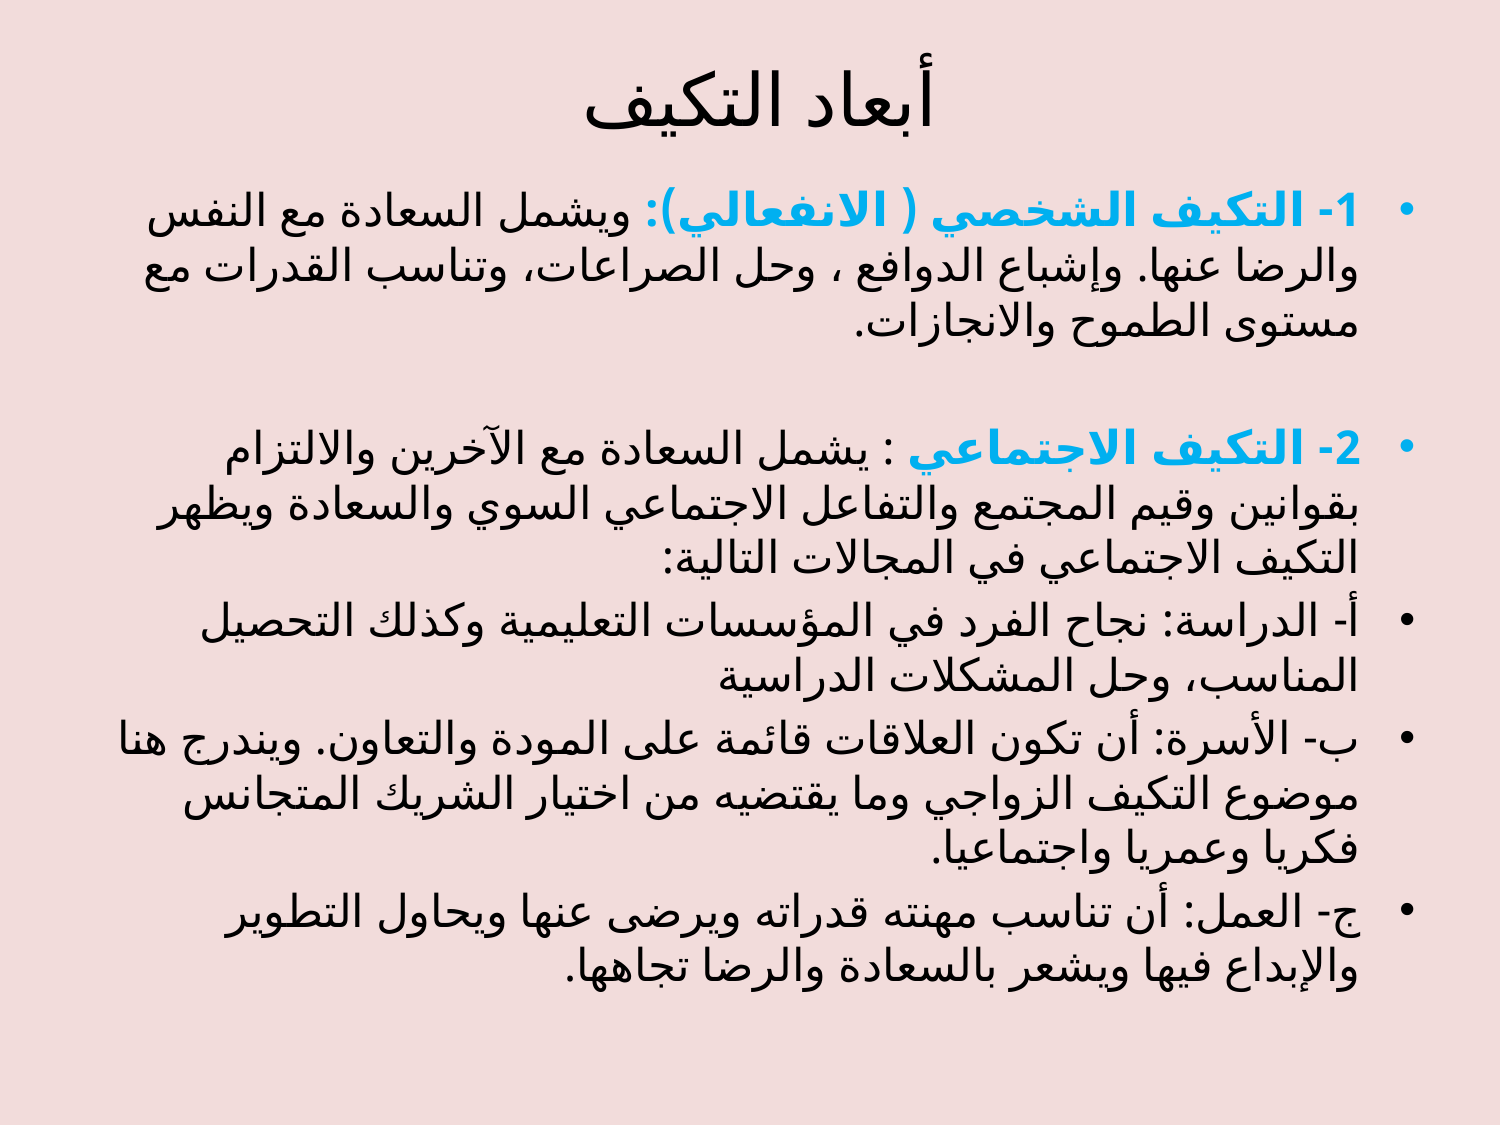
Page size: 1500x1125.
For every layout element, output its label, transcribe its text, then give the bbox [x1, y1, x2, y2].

title أبعاد التكيف [75, 45, 1425, 149]
list 1- التكيف الشخصي ( الانفعالي): ويشمل السعادة مع النفس والرضا عنها. وإشباع الدوافع ، وحل الصراعات، وتناسب القدرات مع مستوى الطموح والانجازات. 2- التكيف الاجتماعي : يشمل السعادة مع الآخرين والالتزام بقوانين وقيم المجتمع والتفاعل الاجتماعي السوي والسعادة ويظهر التكيف الاجتماعي في المجالات التالية: أ- الدراسة: نجاح الفرد في المؤسسات التعليمية وكذلك التحصيل المناسب، وحل المشكلات الدراسية ب- الأسرة: أن تكون العلاقات قائمة على المودة والتعاون. ويندرج هنا موضوع التكيف الزواجي وما يقتضيه من اختيار الشريك المتجانس فكريا وعمريا واجتماعيا. ج- العمل: أن تناسب مهنته قدراته ويرضى عنها ويحاول التطوير والإبداع فيها ويشعر بالسعادة والرضا تجاهها. [75, 172, 1425, 1005]
